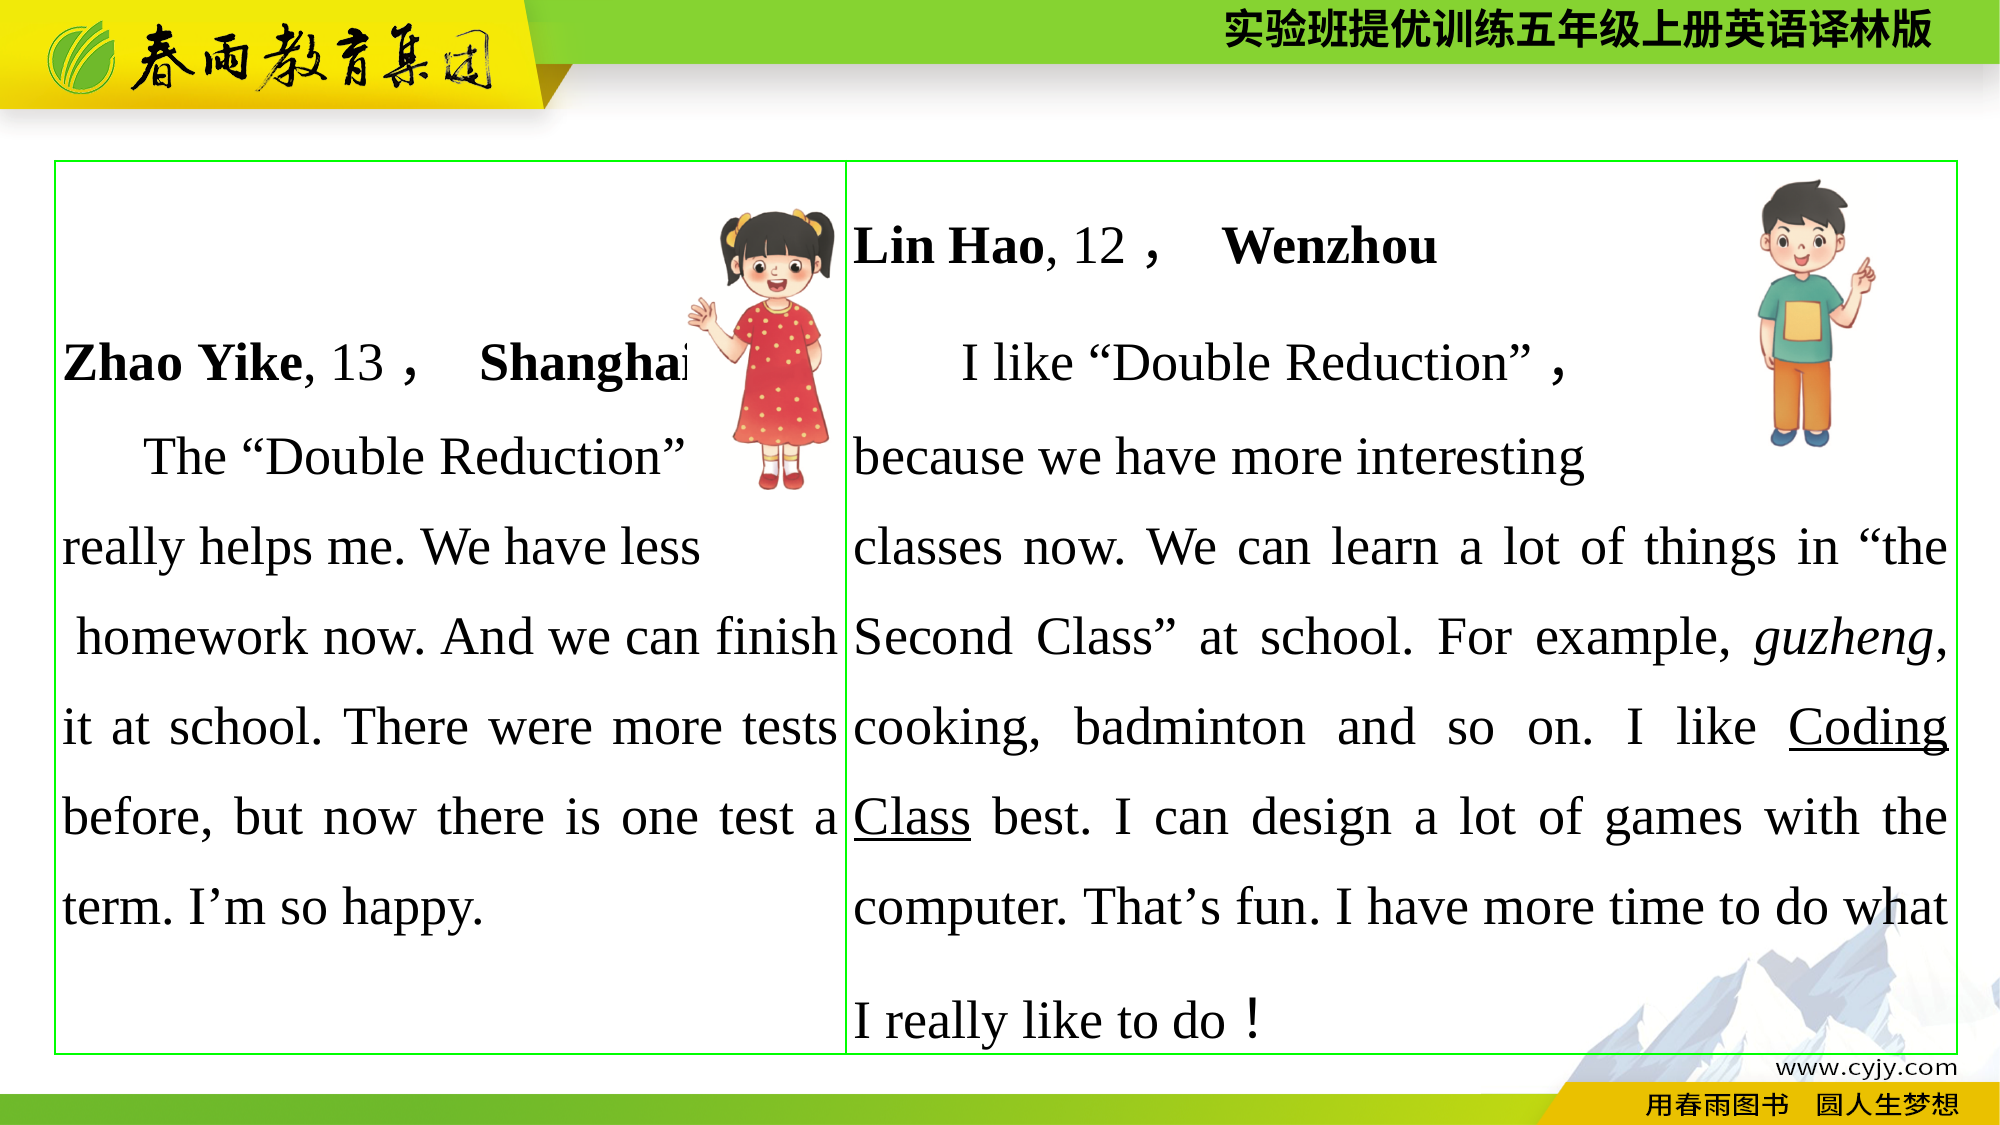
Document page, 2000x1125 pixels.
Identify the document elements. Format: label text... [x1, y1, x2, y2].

table_header Zhao Yike, 13， Shanghai The “Double Reduction” really helps me. We have less homework now. And we can finish it at school. There were more tests before, but now there is one test a term. I’m so happy. [56, 162, 845, 1053]
table_header Lin Hao, 12， Wenzhou I like “Double Reduction”， because we have more interesting classes now. We can learn a lot of things in “the Second Class” at school. For example, guzheng, cooking, badminton and so on. I like Coding Class best. I can design a lot of games with the computer. That’s fun. I have more time to do what I really like to do！ [847, 162, 1956, 1053]
picture [0, 0, 2000, 1125]
